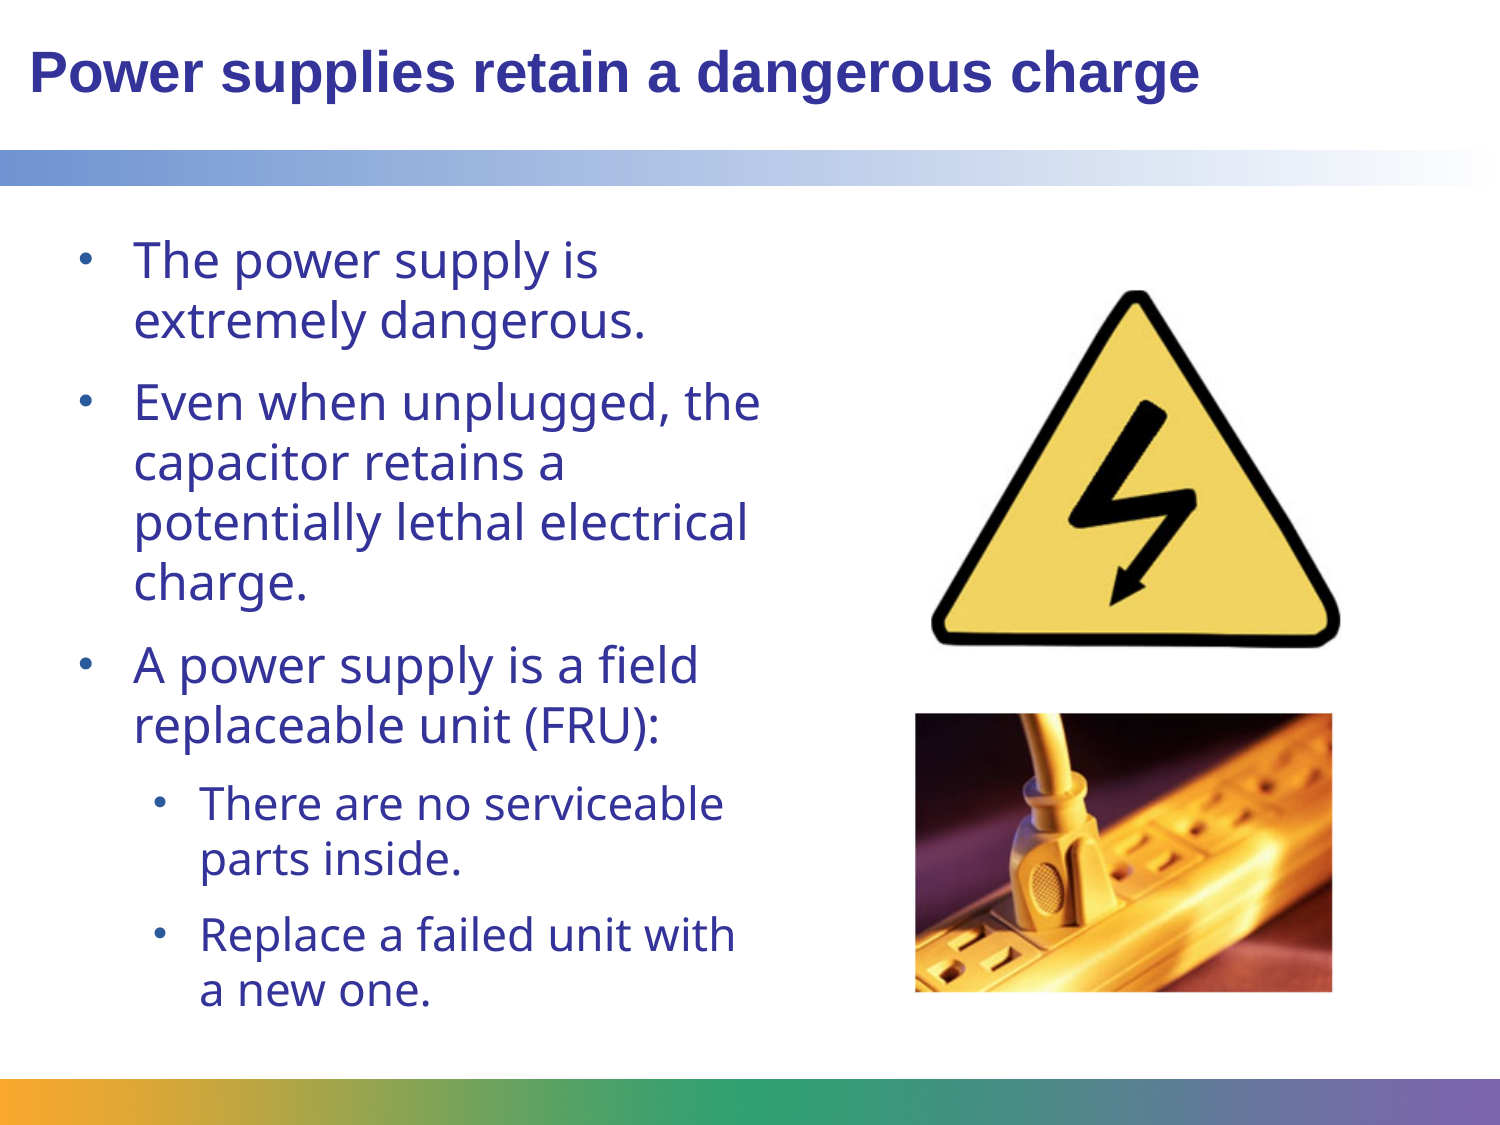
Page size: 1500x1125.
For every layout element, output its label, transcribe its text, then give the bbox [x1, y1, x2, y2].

picture [914, 711, 1334, 994]
text_box [24, 912, 738, 973]
picture [0, 1079, 1500, 1125]
text_box The power supply is extremely dangerous. Even when unplugged, the capacitor retains a potentially lethal electrical charge. A power supply is a field replaceable unit (FRU): There are no serviceable parts inside. Replace a failed unit with a new one. [62, 220, 781, 796]
title Power supplies retain a dangerous charge [14, 0, 1500, 138]
picture [929, 289, 1342, 650]
